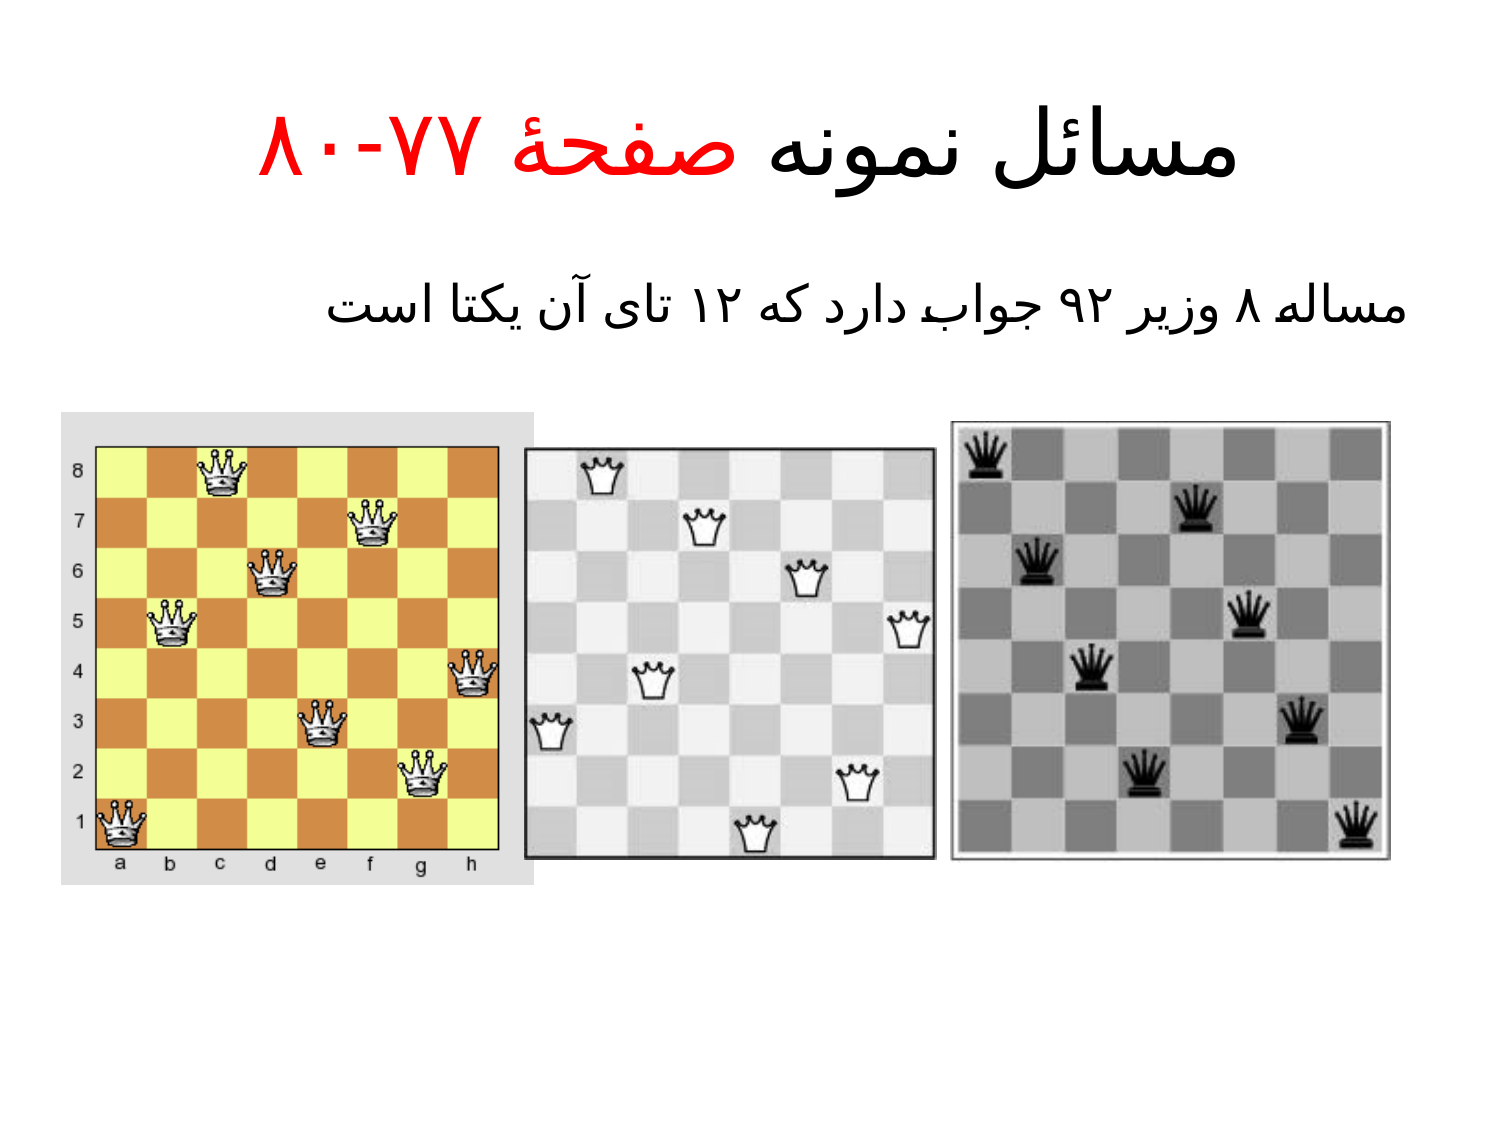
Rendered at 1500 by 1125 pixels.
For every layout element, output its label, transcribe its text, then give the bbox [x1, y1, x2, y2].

list مساله ۸ وزیر ۹۲ جواب دارد که ۱۲ تای آن یکتا است [75, 262, 1425, 375]
picture [949, 421, 1391, 863]
title مسائل نمونه صفحهٔ ۷۷-۸۰ [75, 45, 1425, 233]
picture [61, 412, 938, 885]
